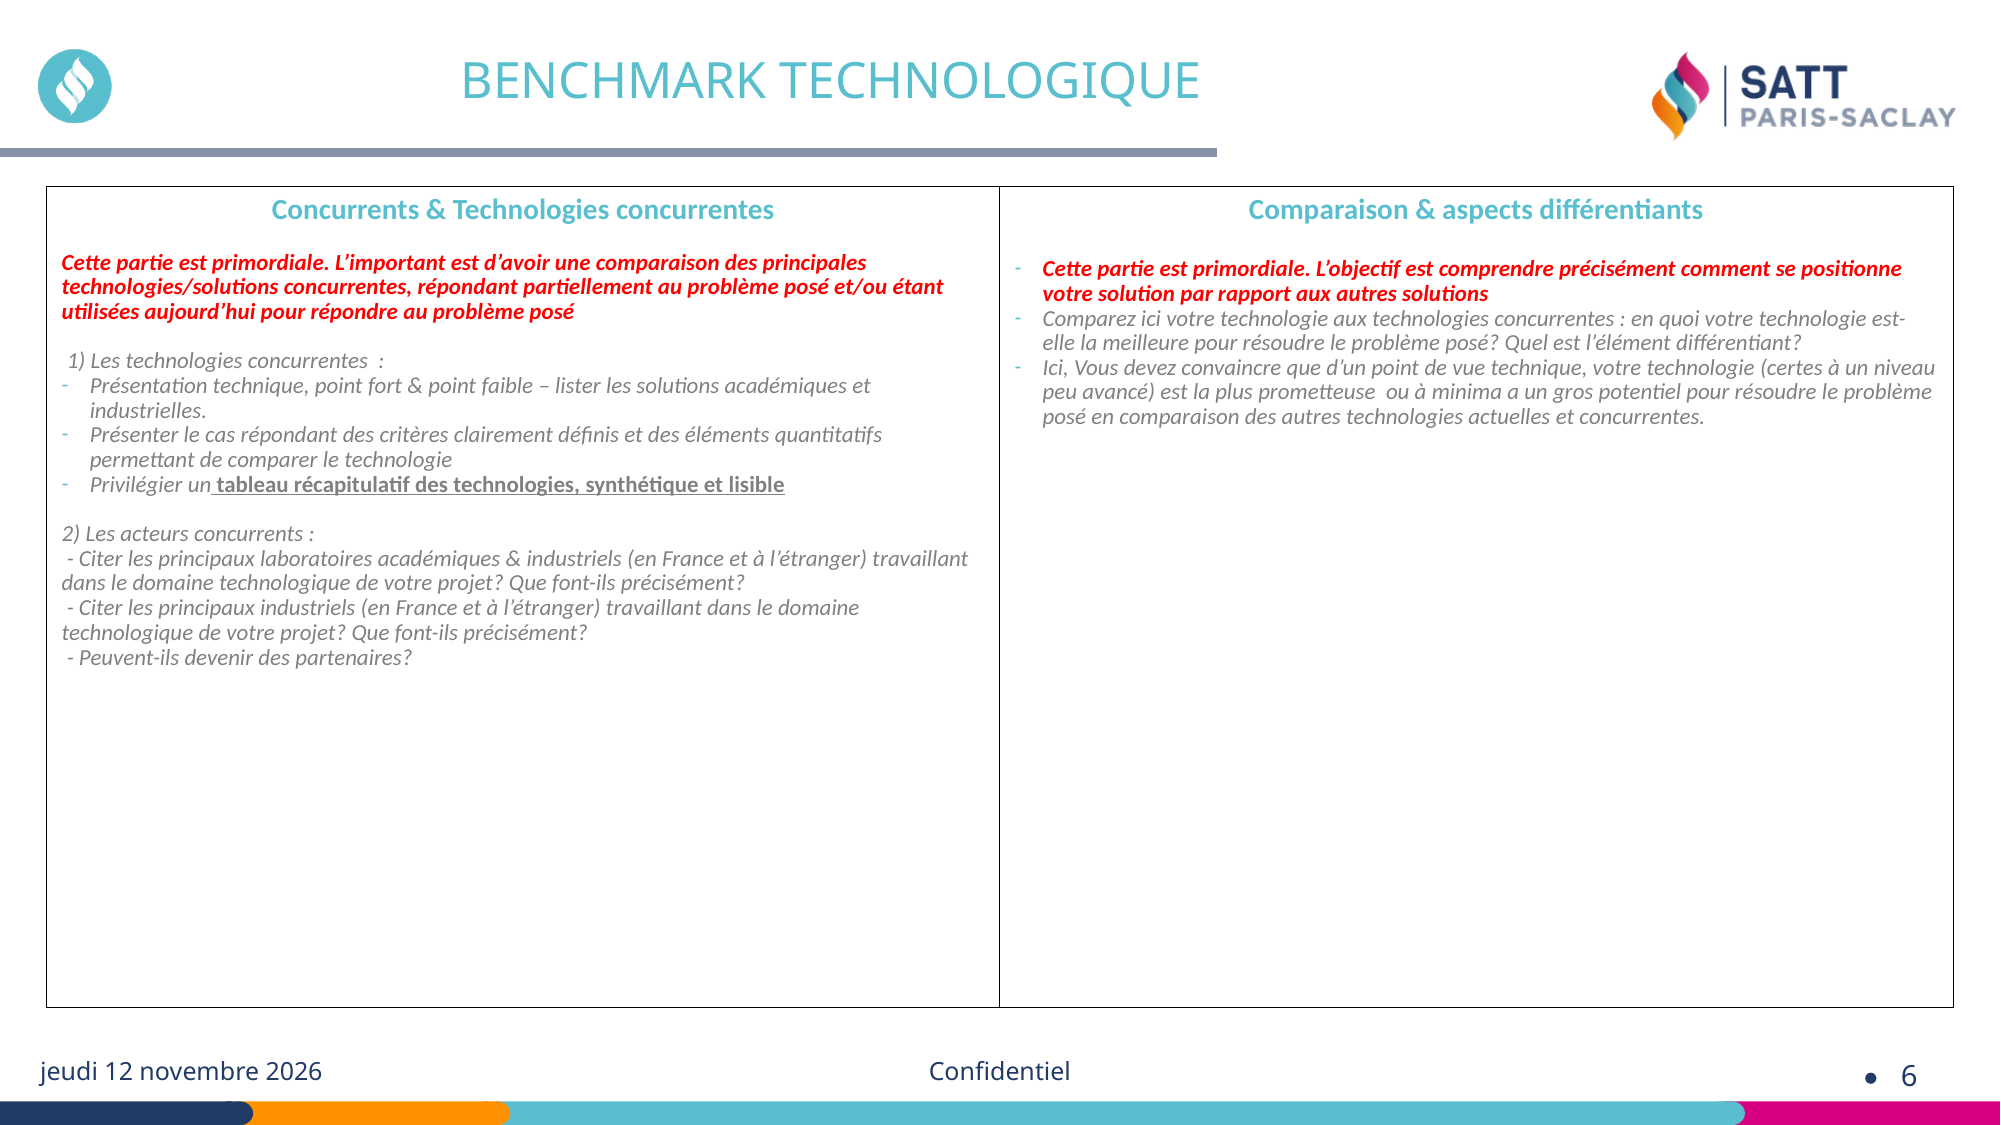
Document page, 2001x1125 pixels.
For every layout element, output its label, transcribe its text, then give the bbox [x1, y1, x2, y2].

footer Confidentiel [662, 1048, 1338, 1109]
title Benchmark technologique [108, 0, 1217, 165]
text_box Comparaison & aspects différentiants Cette partie est primordiale. L’objectif est comprendre précisément comment se positionne votre solution par rapport aux autres solutions Comparez ici votre technologie aux technologies concurrentes : en quoi votre technologie est-elle la meilleure pour résoudre le problème posé? Quel est l’élément différentiant? Ici, Vous devez convaincre que d’un point de vue technique, votre technologie (certes à un niveau peu avancé) est la plus prometteuse ou à minima a un gros potentiel pour résoudre le problème posé en comparaison des autres technologies actuelles et concurrentes. [999, 186, 1954, 1008]
list Concurrents & Technologies concurrentes Cette partie est primordiale. L’important est d’avoir une comparaison des principales technologies/solutions concurrentes, répondant partiellement au problème posé et/ou étant utilisées aujourd’hui pour répondre au problème posé 1) Les technologies concurrentes : Présentation technique, point fort & point faible – lister les solutions académiques et industrielles. Présenter le cas répondant des critères clairement définis et des éléments quantitatifs permettant de comparer le technologie Privilégier un tableau récapitulatif des technologies, synthétique et lisible 2) Les acteurs concurrents : - Citer les principaux laboratoires académiques & industriels (en France et à l’étranger) travaillant dans le domaine technologique de votre projet? Que font-ils précisément? - Citer les principaux industriels (en France et à l’étranger) travaillant dans le domaine technologique de votre projet? Que font-ils précisément? - Peuvent-ils devenir des partenaires? [46, 186, 999, 1008]
picture [32, 43, 108, 129]
slide_number mardi 13 décembre 2022 [25, 1048, 476, 1109]
picture [1652, 51, 1956, 141]
slide_number 6 [1886, 1050, 2000, 1117]
